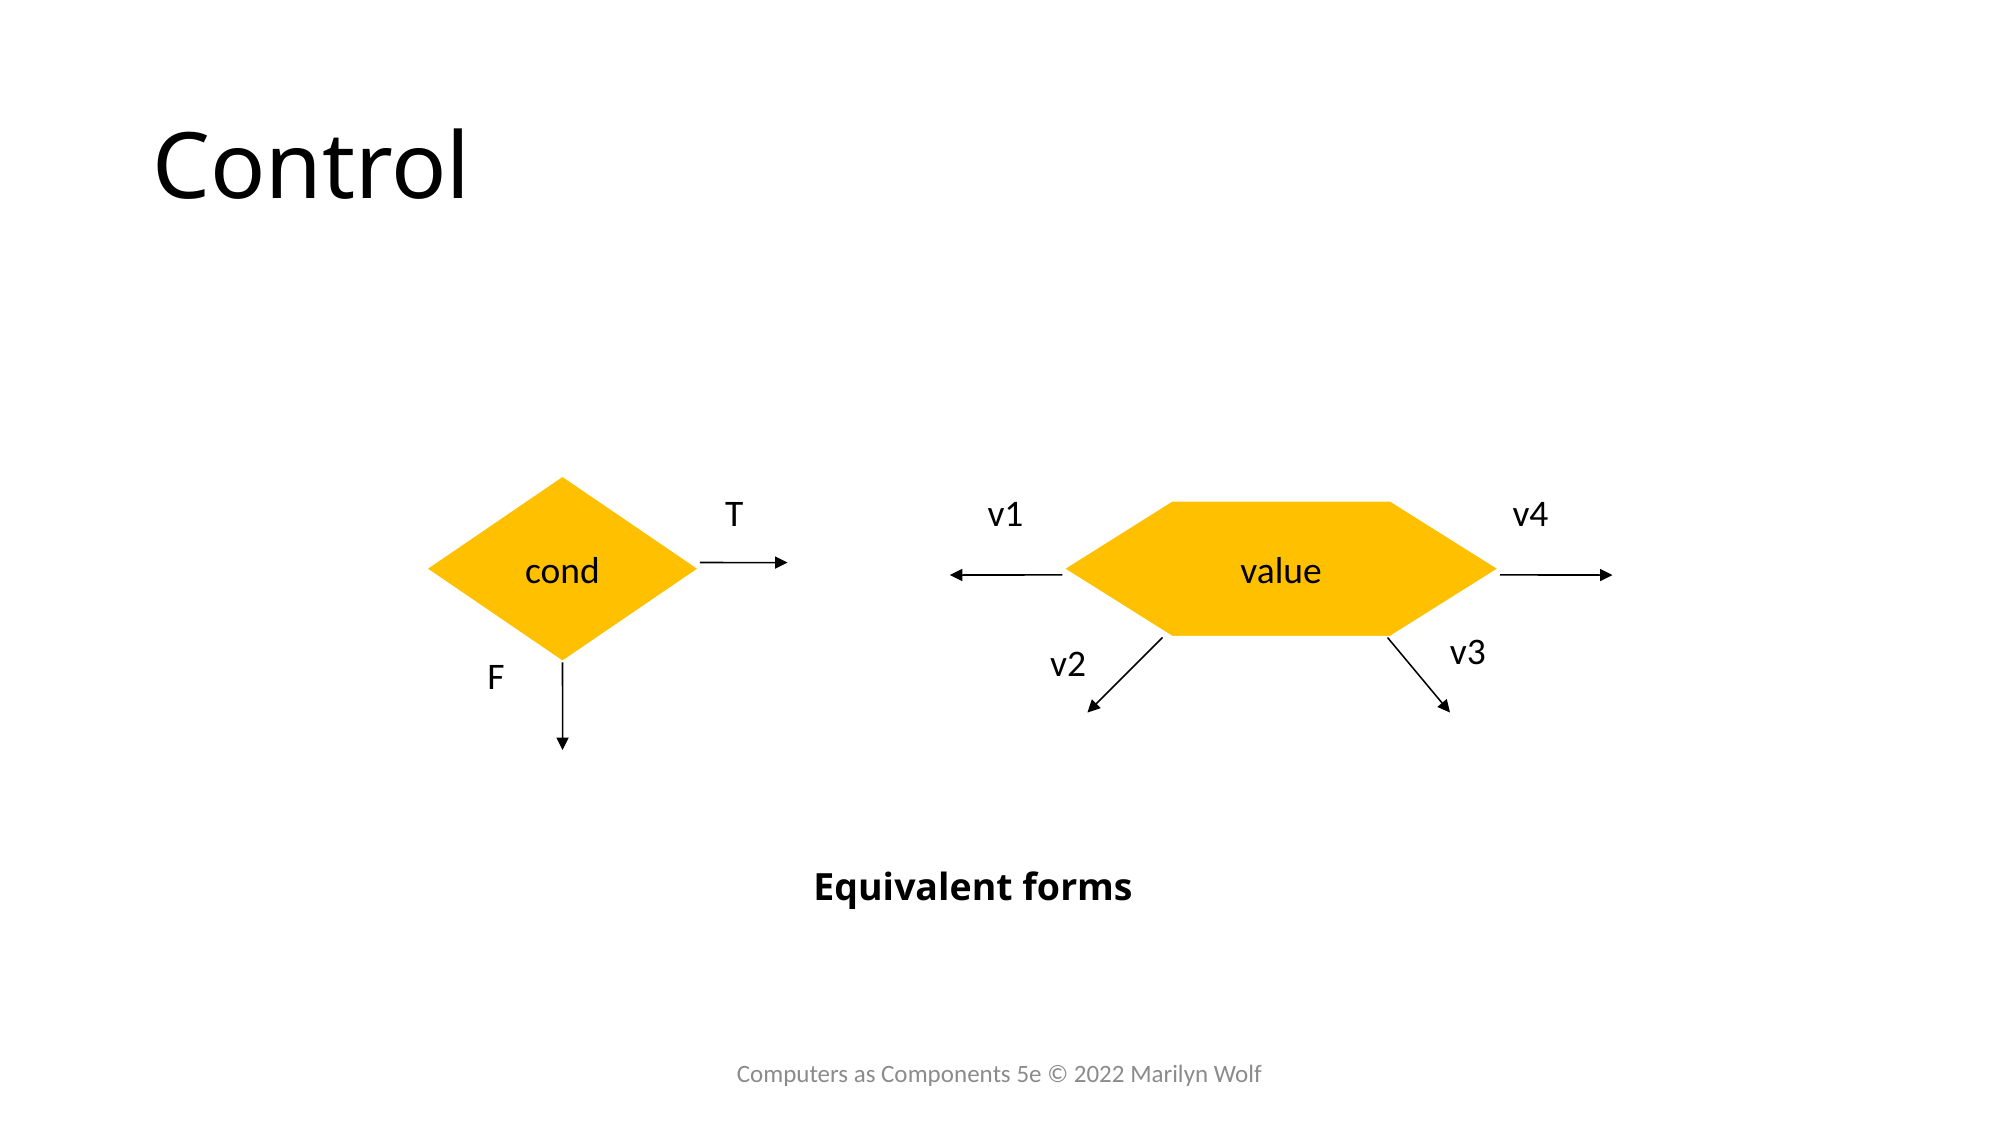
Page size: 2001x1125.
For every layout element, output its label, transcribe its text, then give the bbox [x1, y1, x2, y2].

footer Computers as Components 5e © 2022 Marilyn Wolf [662, 1042, 1338, 1103]
text_box [556, 662, 569, 751]
text_box v1 [972, 481, 1039, 542]
text_box Equivalent forms [798, 855, 1149, 916]
text_box F [472, 644, 520, 704]
text_box [1499, 568, 1613, 582]
text_box T [710, 481, 759, 542]
text_box [699, 556, 788, 569]
text_box v3 [1435, 619, 1501, 679]
text_box cond [422, 473, 703, 665]
text_box [949, 568, 1063, 582]
text_box [1087, 637, 1163, 713]
text_box value [1059, 498, 1503, 639]
title Control [137, 59, 1863, 278]
text_box [1387, 637, 1450, 713]
text_box v2 [1035, 631, 1101, 692]
text_box v4 [1497, 481, 1564, 542]
